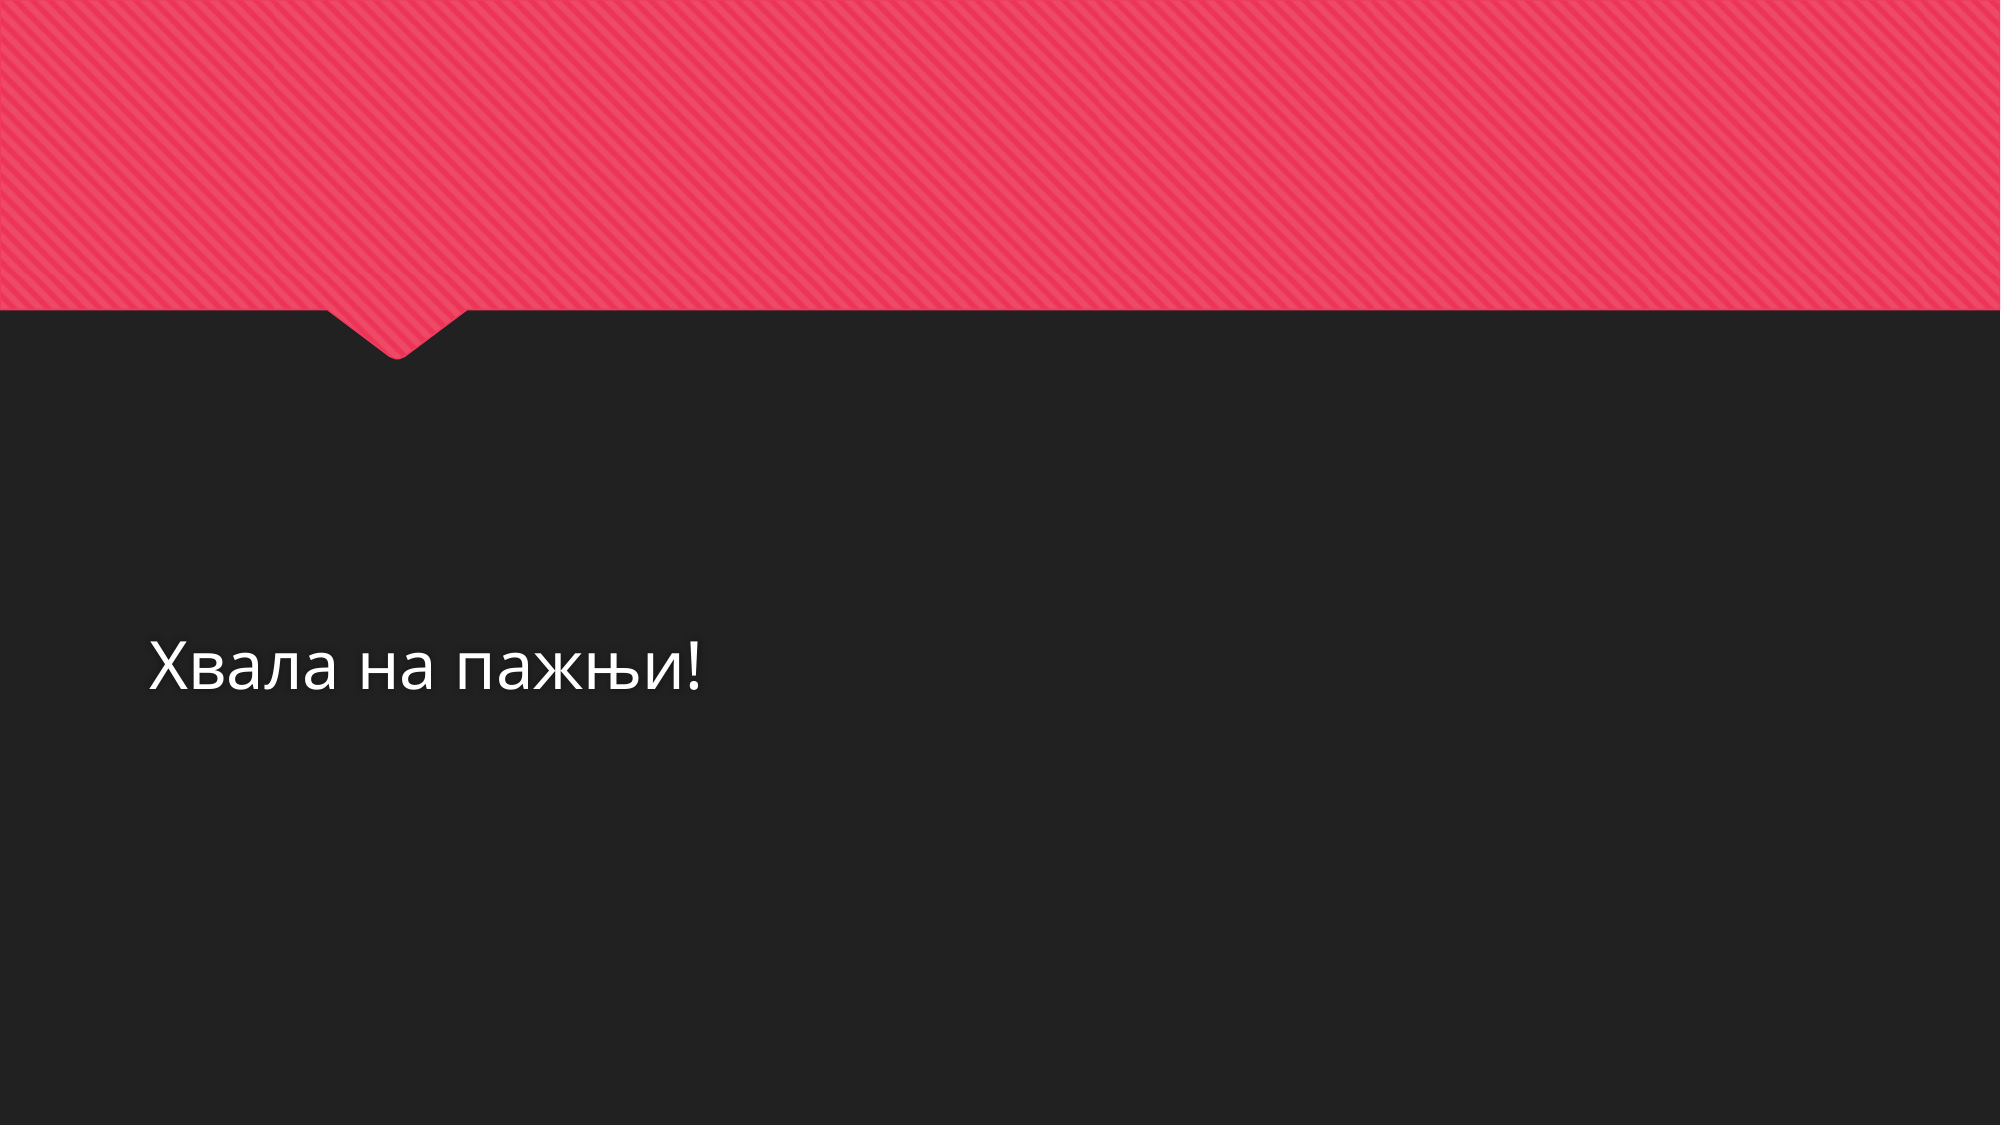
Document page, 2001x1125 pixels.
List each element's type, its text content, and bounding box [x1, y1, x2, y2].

list Хвала на пажњи! [134, 364, 1866, 962]
